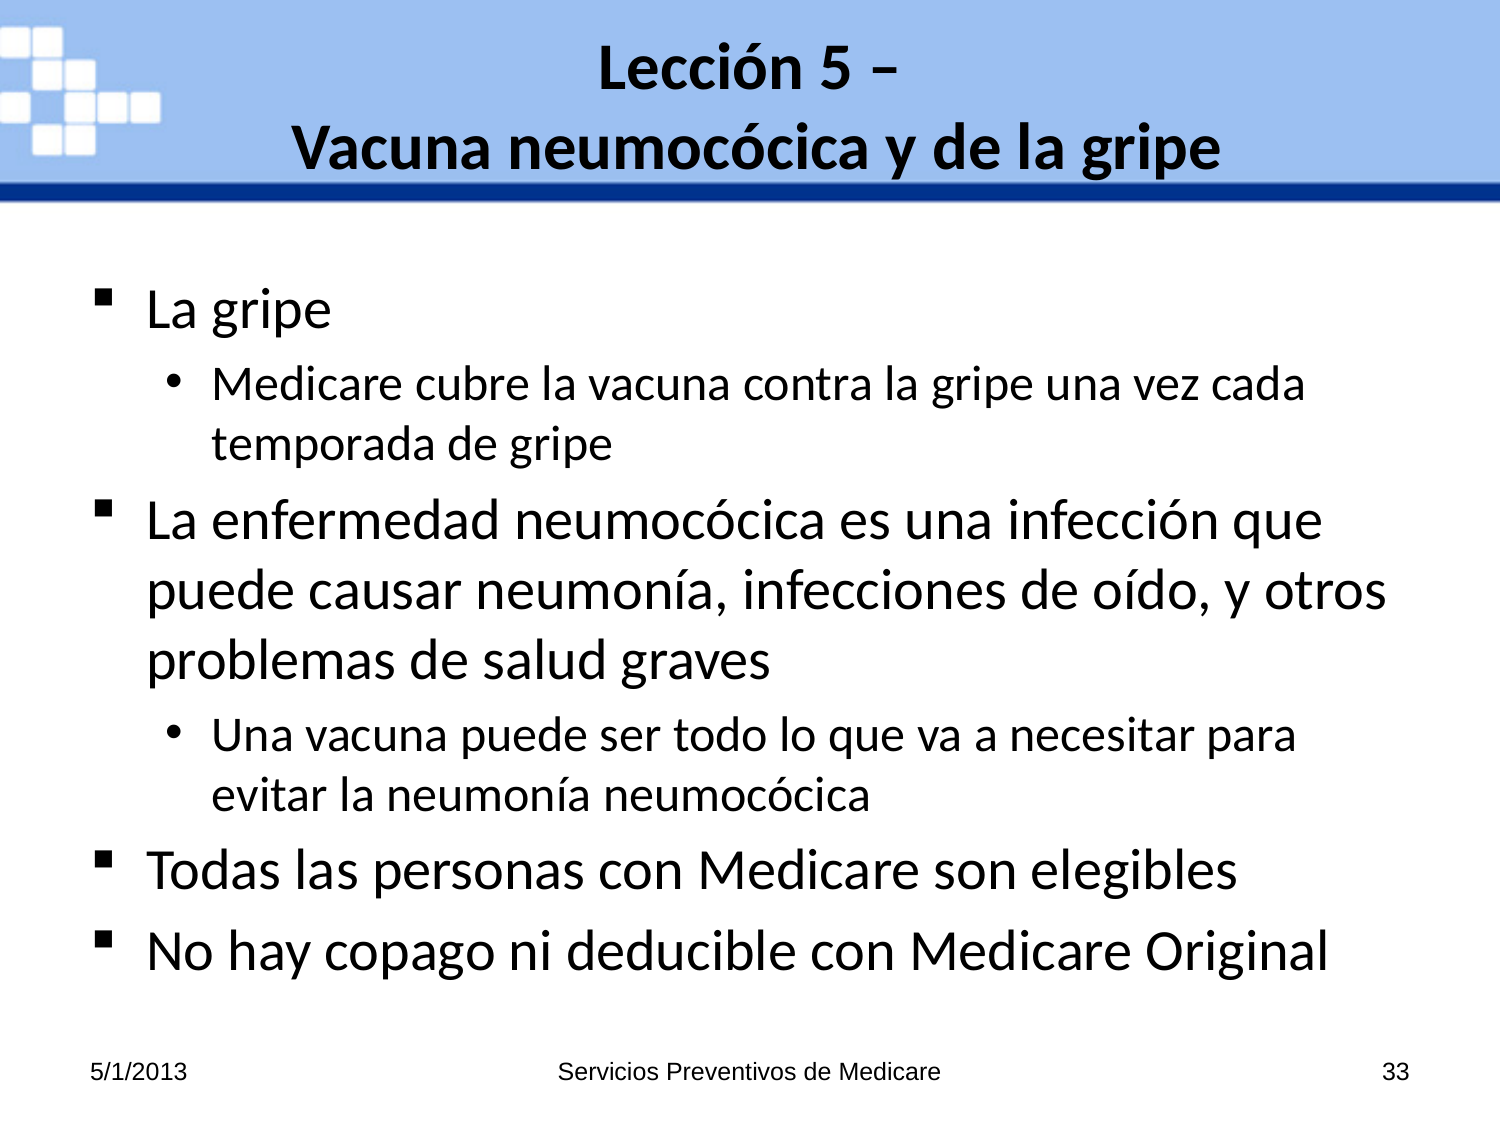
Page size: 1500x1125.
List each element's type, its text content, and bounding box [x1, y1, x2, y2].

title Lección 5 – Vacuna neumocócica y de la gripe [75, 12, 1425, 193]
list La gripe Medicare cubre la vacuna contra la gripe una vez cada temporada de gripe La enfermedad neumocócica es una infección que puede causar neumonía, infecciones de oído, y otros problemas de salud graves Una vacuna puede ser todo lo que va a necesitar para evitar la neumonía neumocócica Todas las personas con Medicare son elegibles No hay copago ni deducible con Medicare Original [75, 262, 1425, 1005]
slide_number 33 [1074, 1040, 1425, 1100]
footer Servicios Preventivos de Medicare [512, 1040, 988, 1100]
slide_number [75, 1040, 425, 1100]
picture [0, 0, 1500, 1125]
